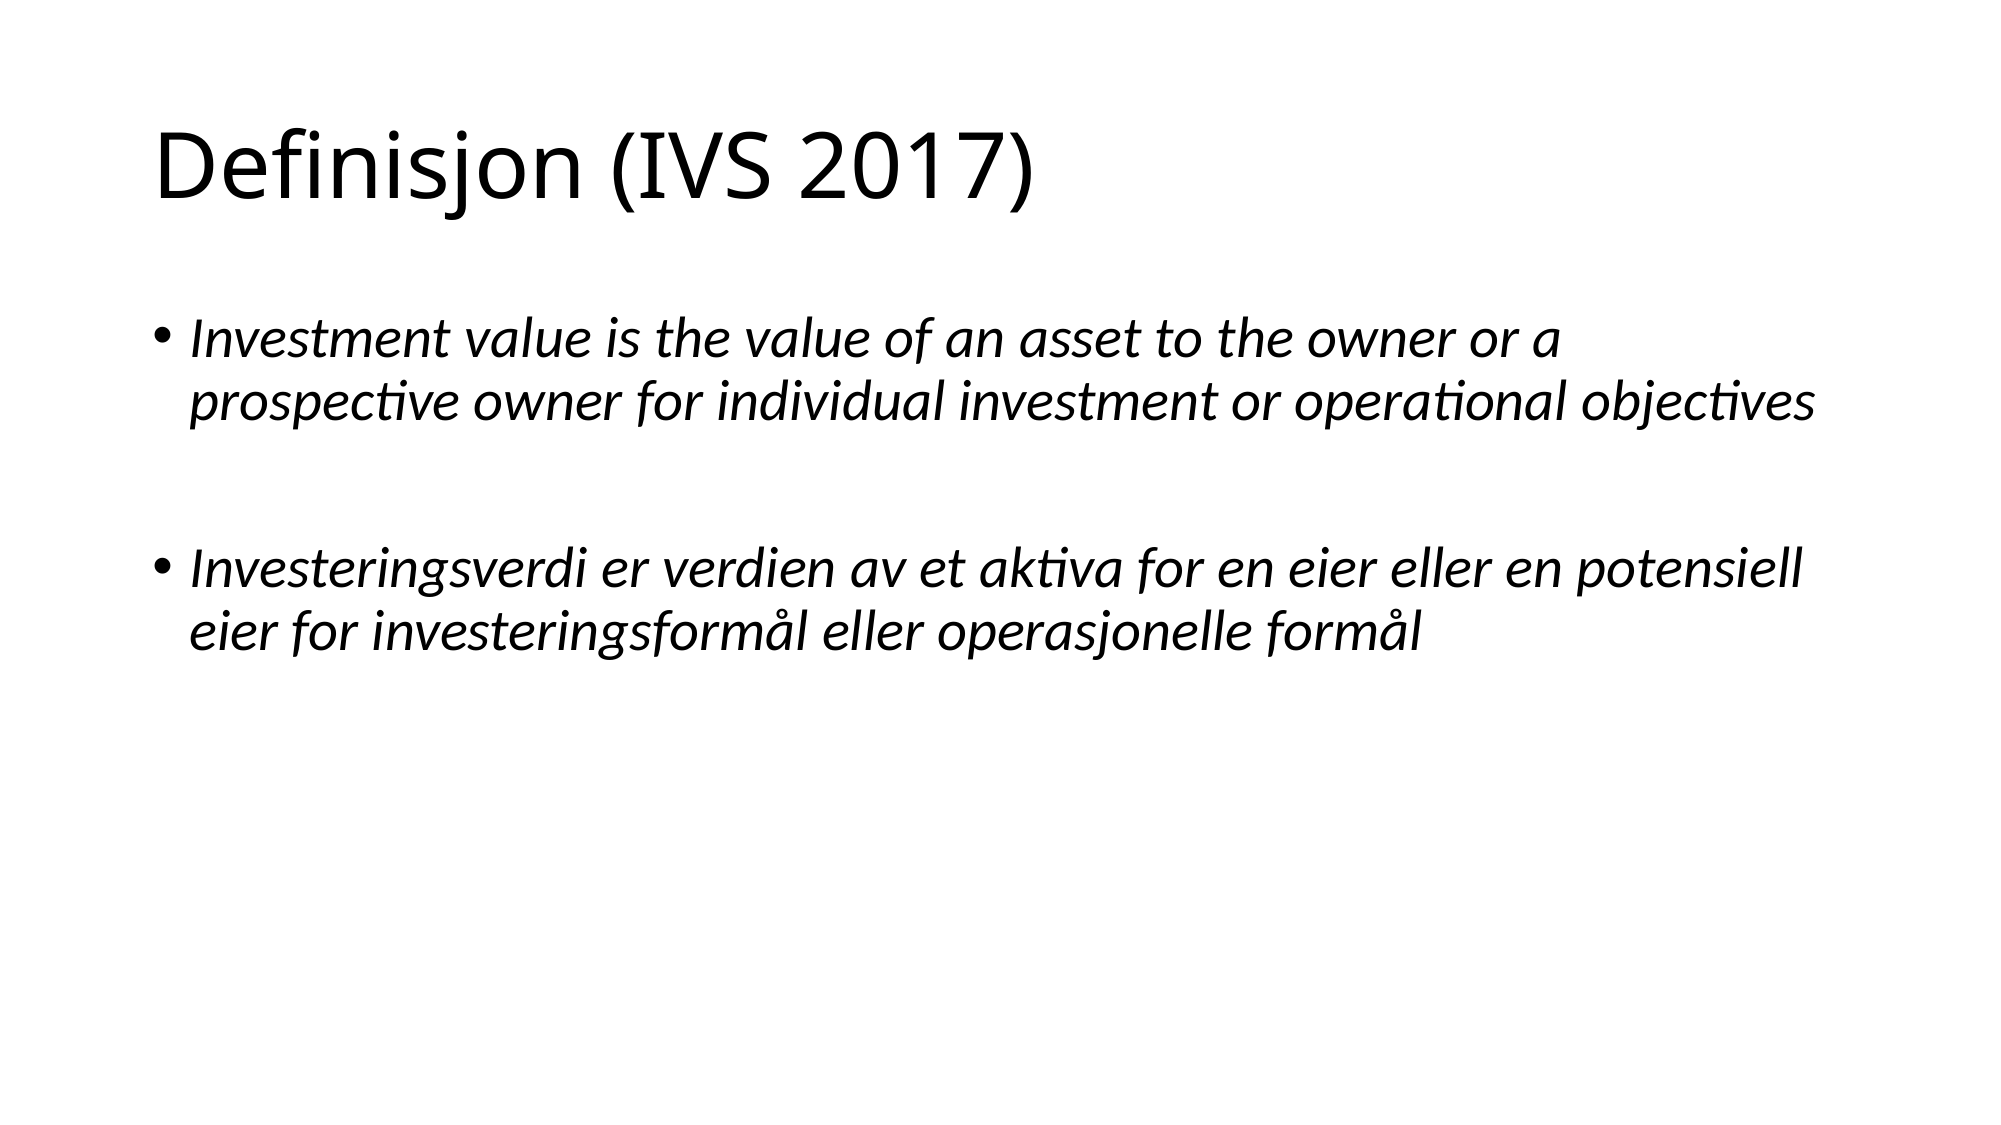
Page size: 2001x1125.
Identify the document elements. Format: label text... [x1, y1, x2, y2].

title Definisjon (IVS 2017) [137, 59, 1863, 278]
list Investment value is the value of an asset to the owner or a prospective owner for individual investment or operational objectives Investeringsverdi er verdien av et aktiva for en eier eller en potensiell eier for investeringsformål eller operasjonelle formål [137, 299, 1863, 1014]
